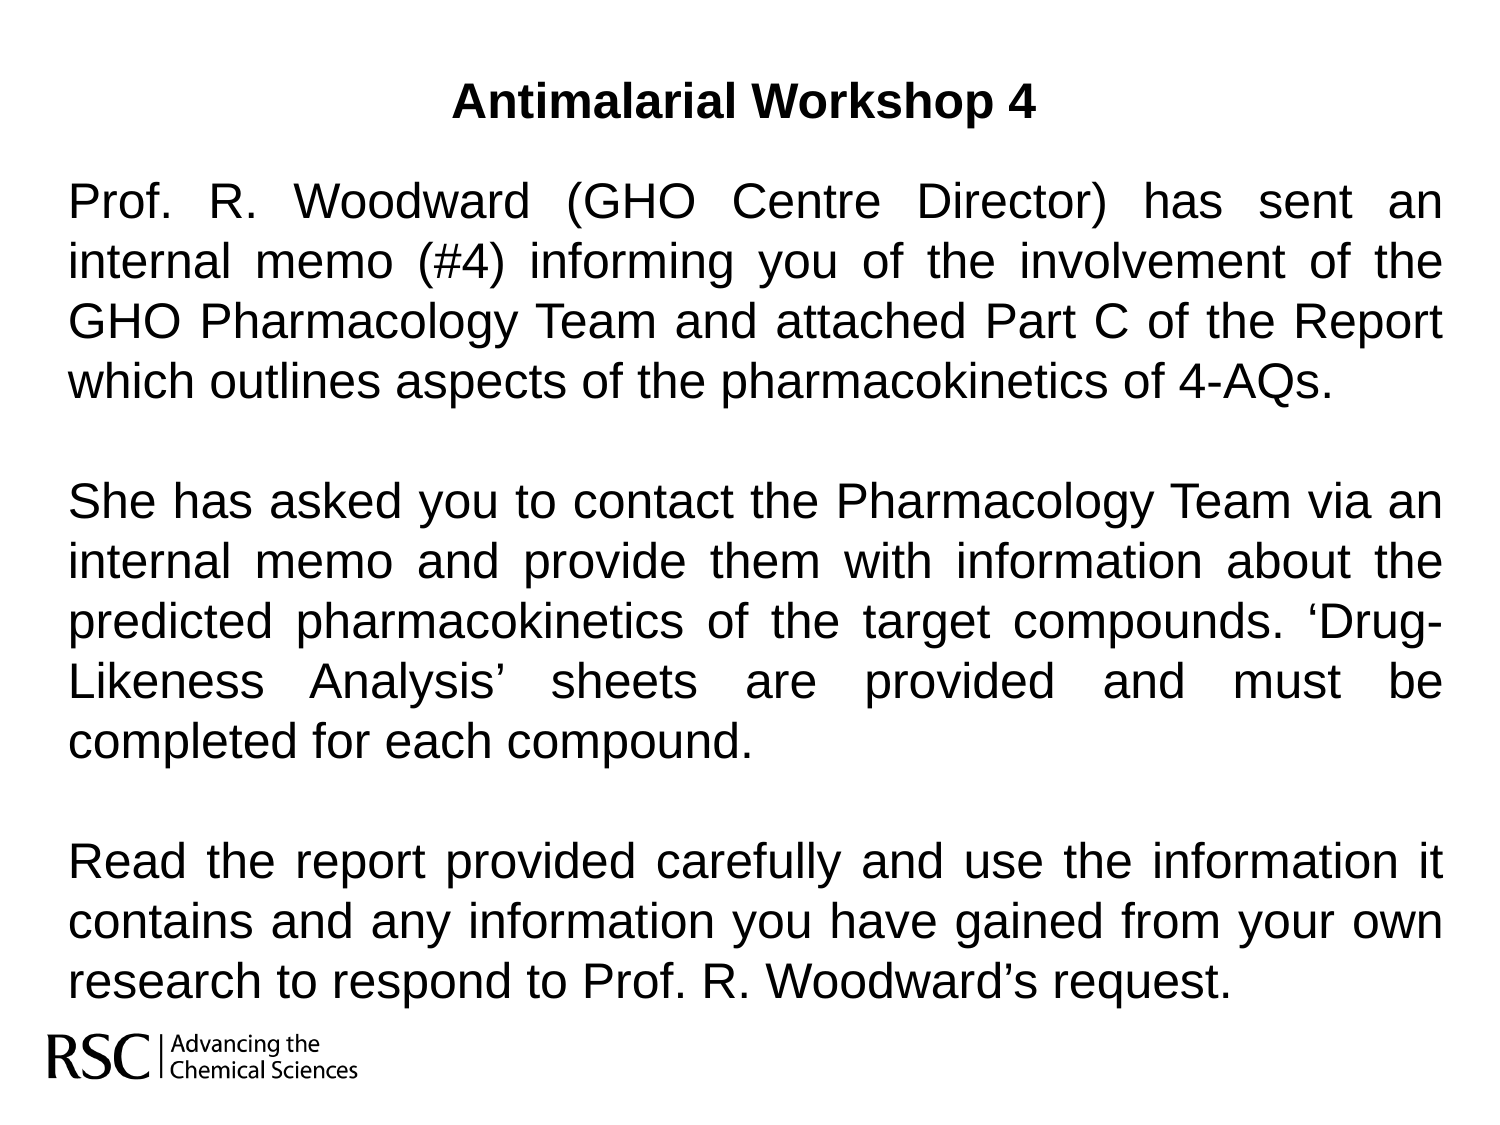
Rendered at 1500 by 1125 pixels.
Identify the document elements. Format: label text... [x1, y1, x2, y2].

text_box Antimalarial Workshop 4 [242, 61, 1247, 137]
text_box Prof. R. Woodward (GHO Centre Director) has sent an internal memo (#4) informing you of the involvement of the GHO Pharmacology Team and attached Part C of the Report which outlines aspects of the pharmacokinetics of 4-AQs. She has asked you to contact the Pharmacology Team via an internal memo and provide them with information about the predicted pharmacokinetics of the target compounds. ‘Drug-Likeness Analysis’ sheets are provided and must be completed for each compound. Read the report provided carefully and use the information it contains and any information you have gained from your own research to respond to Prof. R. Woodward’s request. [53, 160, 1459, 1016]
